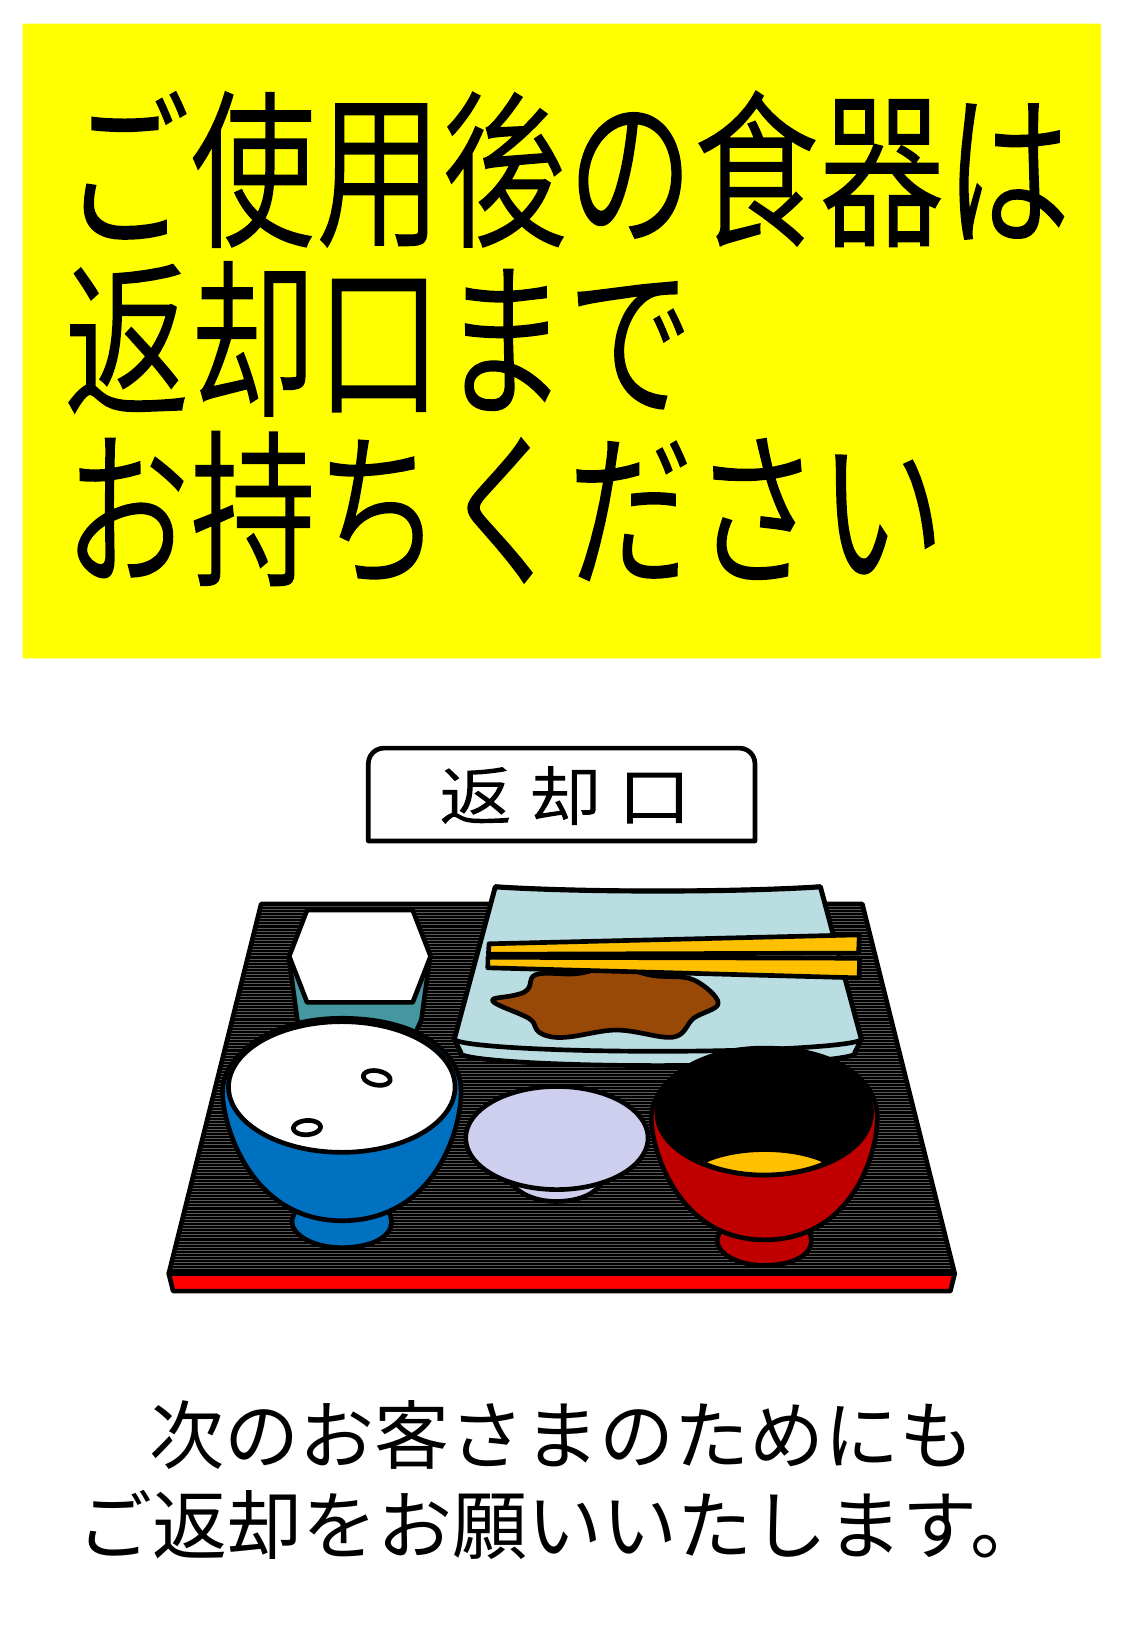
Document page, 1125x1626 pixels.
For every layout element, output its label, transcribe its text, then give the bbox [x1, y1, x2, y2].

text_box [20, 21, 1103, 660]
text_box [168, 747, 955, 1292]
text_box 次のお客さまのためにも ご返却をお願いいたします。 [63, 1380, 1061, 1576]
